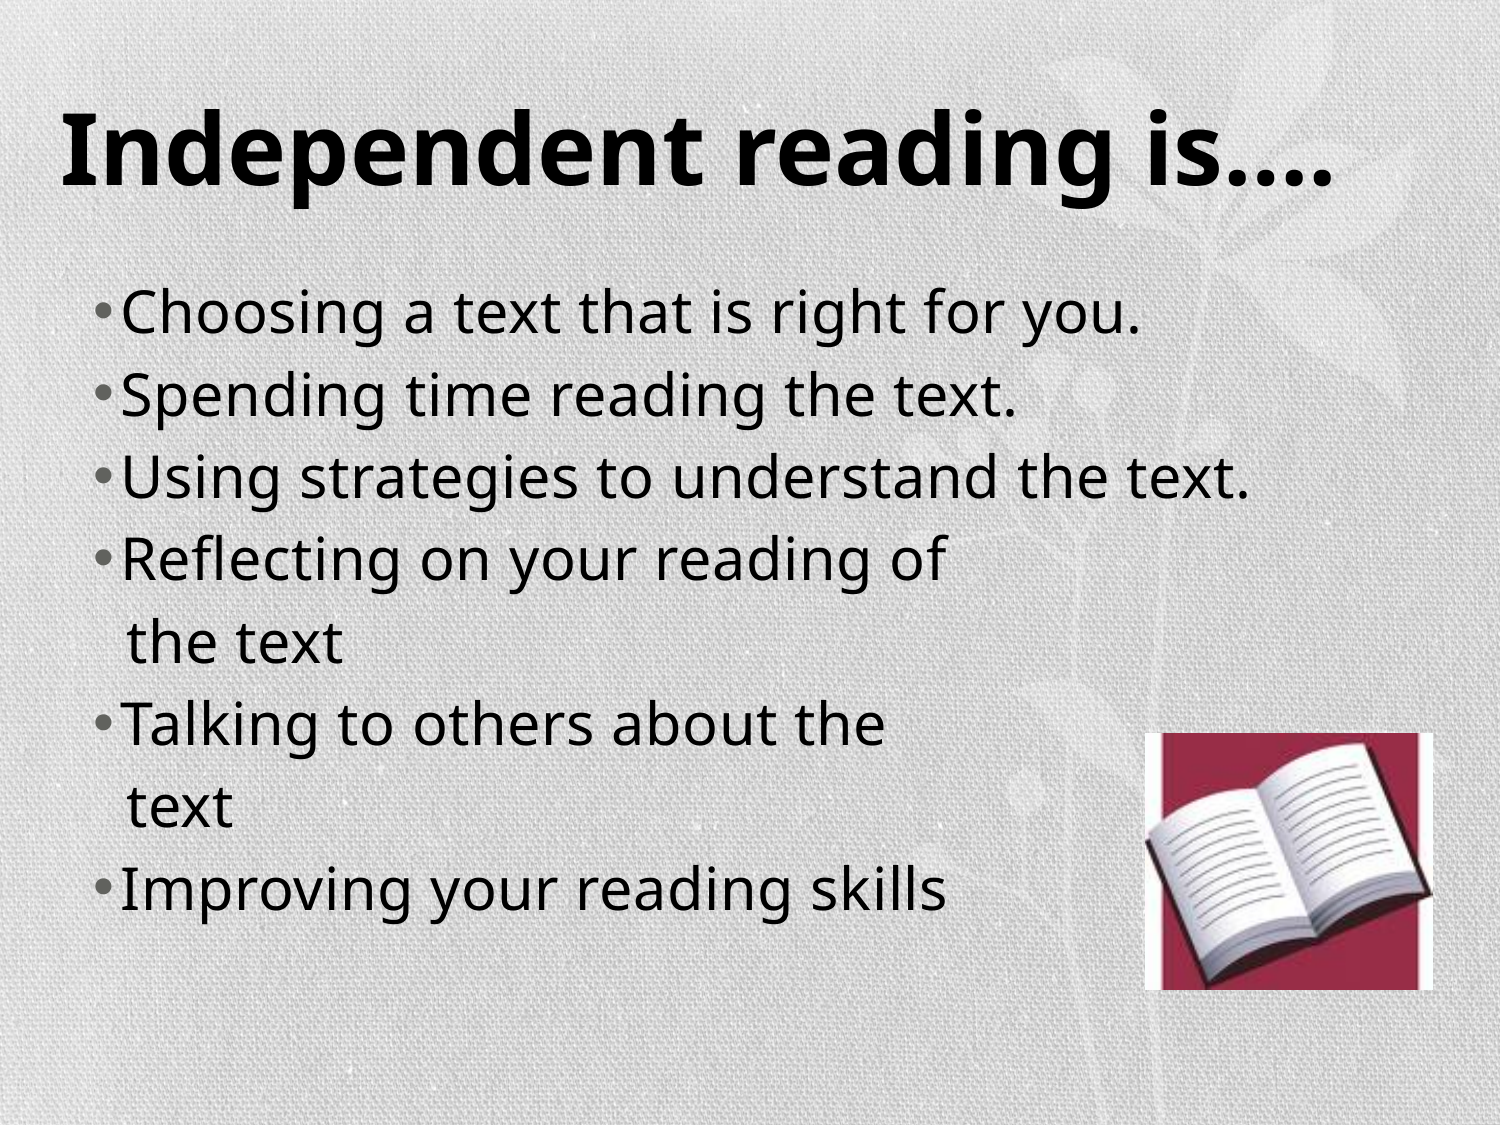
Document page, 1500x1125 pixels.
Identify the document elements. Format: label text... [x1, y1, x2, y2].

picture [1144, 733, 1433, 990]
list Choosing a text that is right for you. Spending time reading the text. Using strategies to understand the text. Reflecting on your reading of the text Talking to others about the text Improving your reading skills [78, 184, 1429, 935]
title Independent reading is…. [45, 37, 1455, 213]
